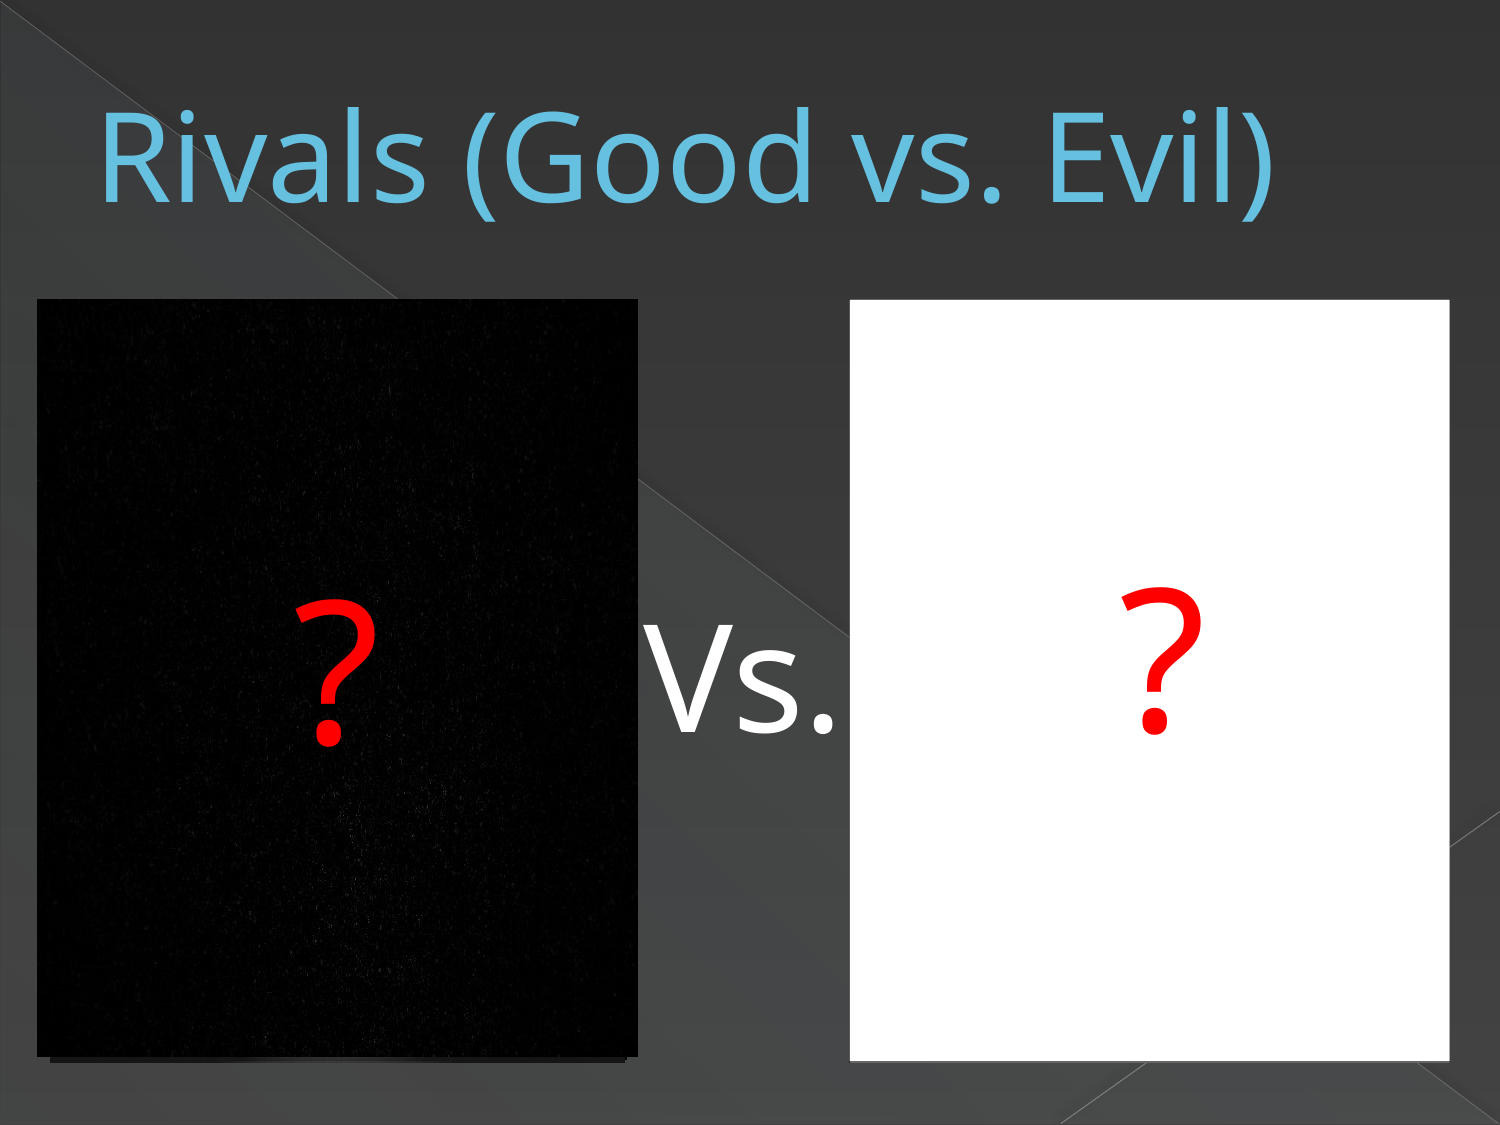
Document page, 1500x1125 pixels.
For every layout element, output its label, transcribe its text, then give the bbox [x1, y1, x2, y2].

title Rivals (Good vs. Evil) [0, 37, 1500, 267]
picture [37, 299, 638, 1063]
text_box Vs. [641, 574, 839, 770]
picture [849, 299, 1451, 1063]
